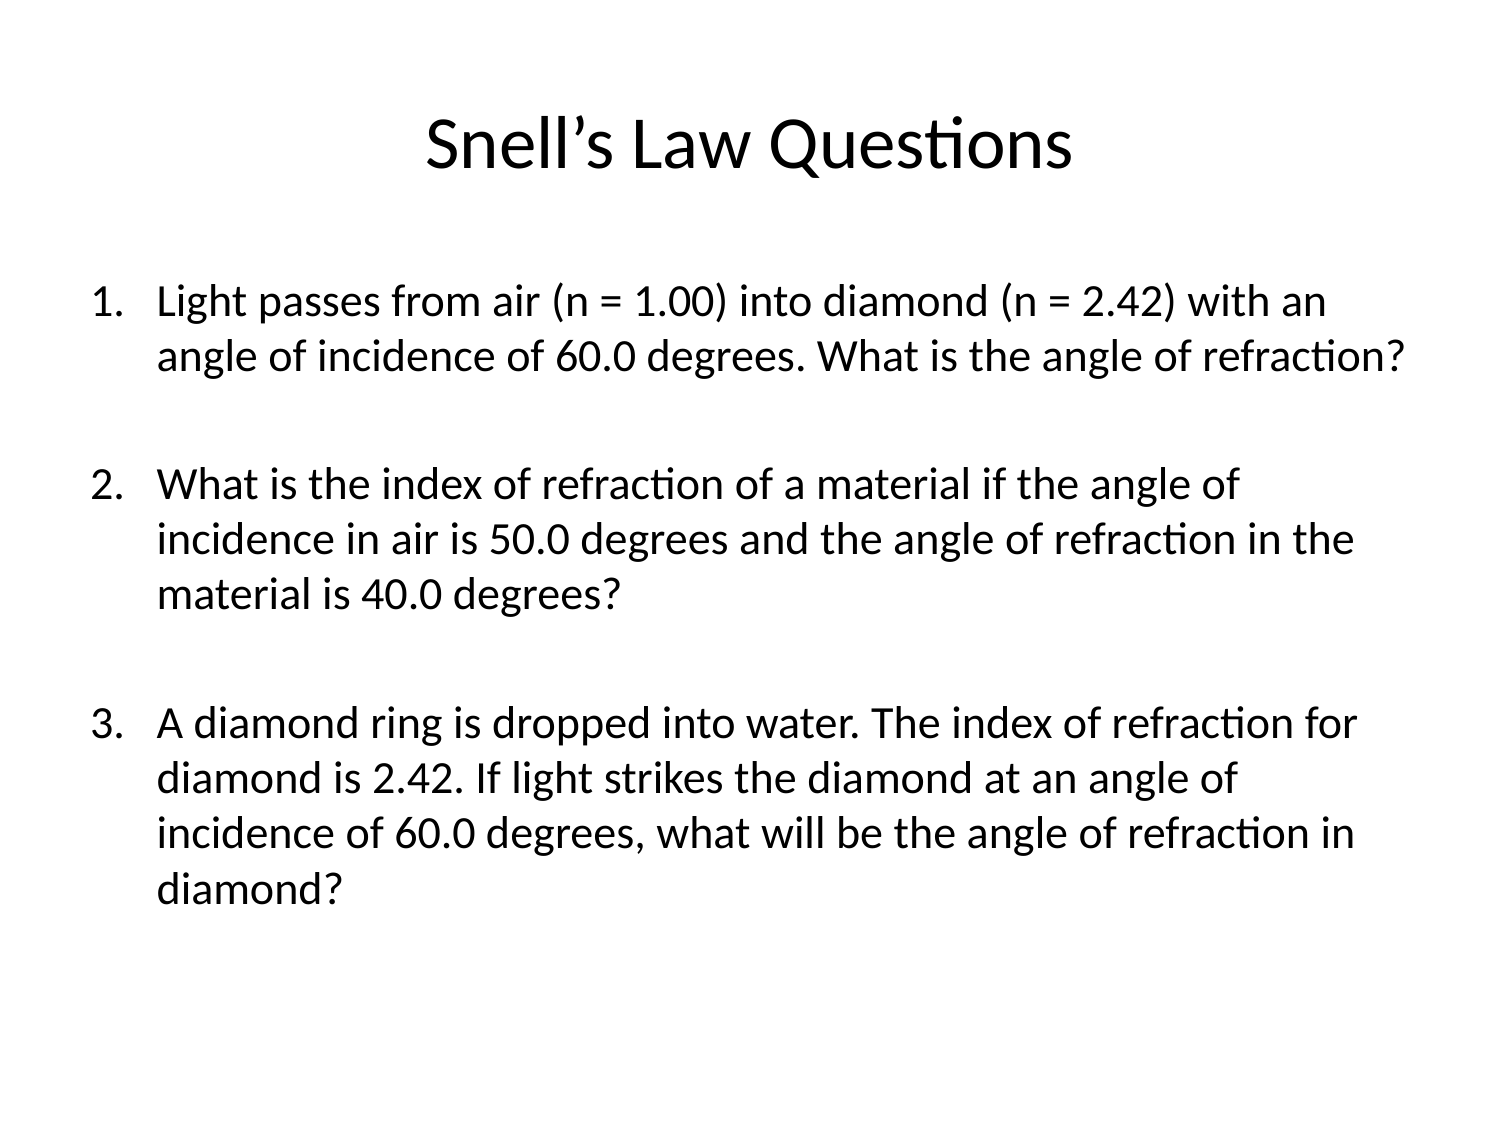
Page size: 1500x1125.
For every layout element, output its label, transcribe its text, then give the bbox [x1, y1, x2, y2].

list Light passes from air (n = 1.00) into diamond (n = 2.42) with an angle of incidence of 60.0 degrees. What is the angle of refraction? What is the index of refraction of a material if the angle of incidence in air is 50.0 degrees and the angle of refraction in the material is 40.0 degrees? A diamond ring is dropped into water. The index of refraction for diamond is 2.42. If light strikes the diamond at an angle of incidence of 60.0 degrees, what will be the angle of refraction in diamond? [75, 262, 1425, 1005]
title Snell’s Law Questions [75, 45, 1425, 233]
